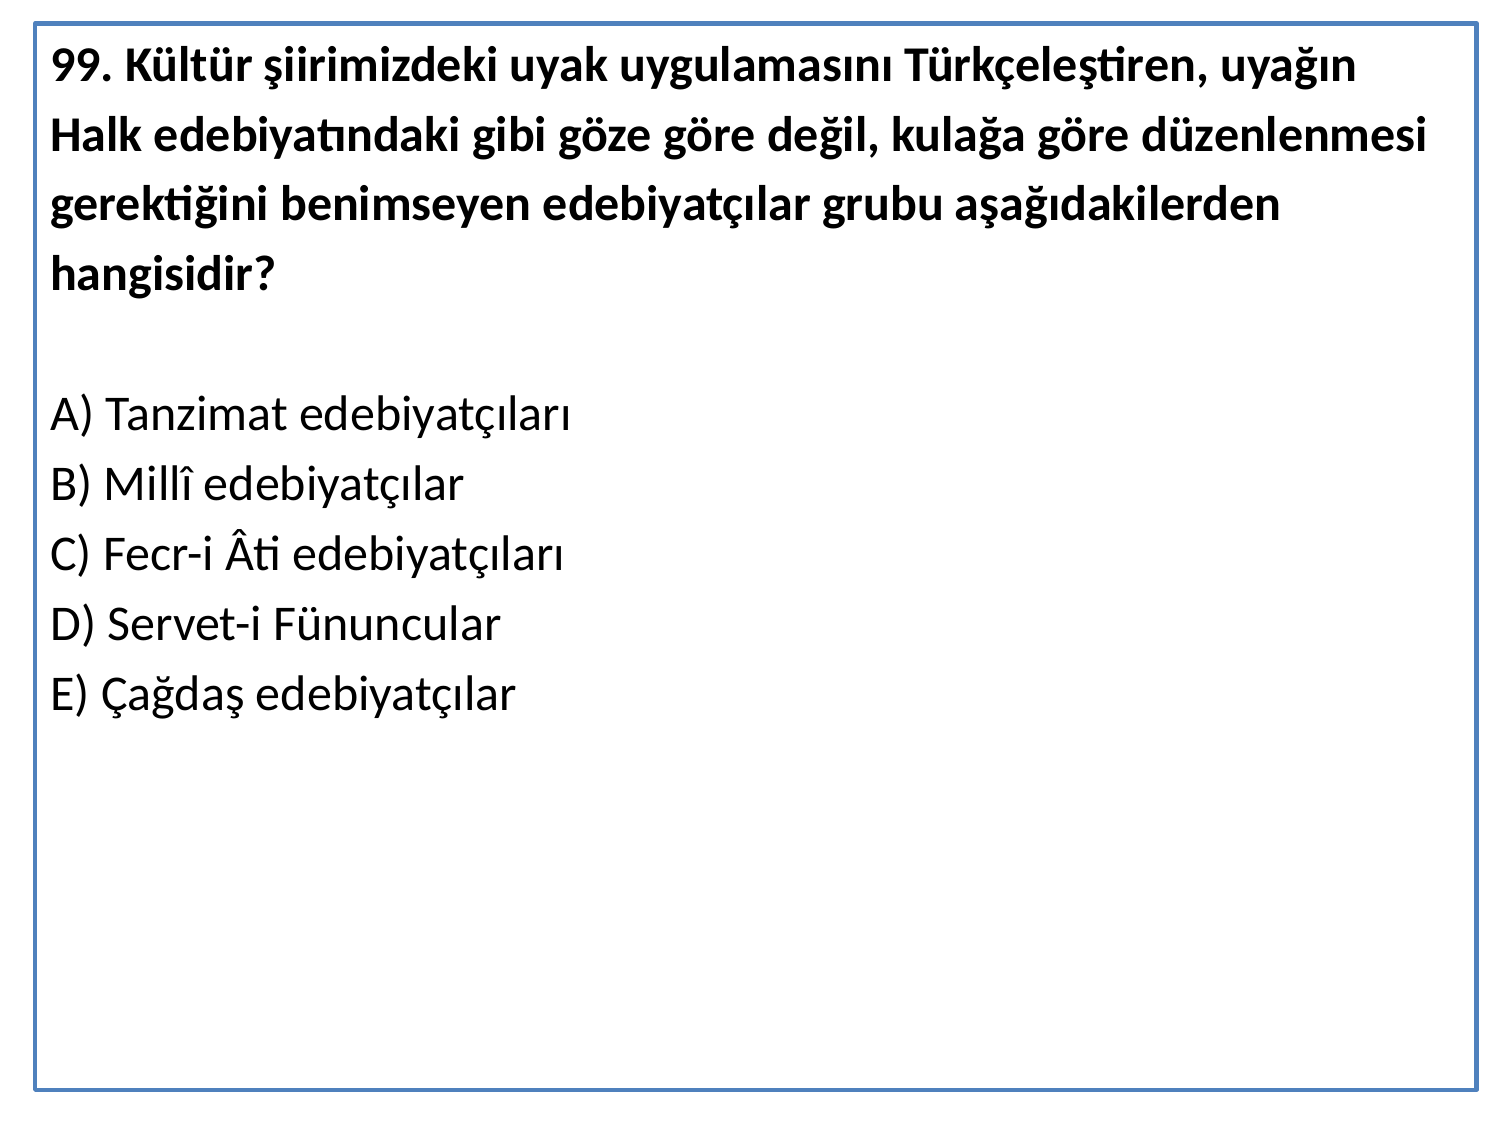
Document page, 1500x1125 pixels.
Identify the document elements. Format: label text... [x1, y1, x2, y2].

list 99. Kültür şiirimizdeki uyak uygulamasını Türkçeleştiren, uyağın Halk edebiyatındaki gibi göze göre değil, kulağa göre düzenlenmesi gerektiğini benimseyen edebiyatçılar grubu aşağıdakilerden hangisidir? A) Tanzimat edebiyatçıları B) Millî edebiyatçılar C) Fecr-i Âti edebiyatçıları D) Servet-i Fünuncular E) Çağdaş edebiyatçılar [33, 21, 1479, 1092]
